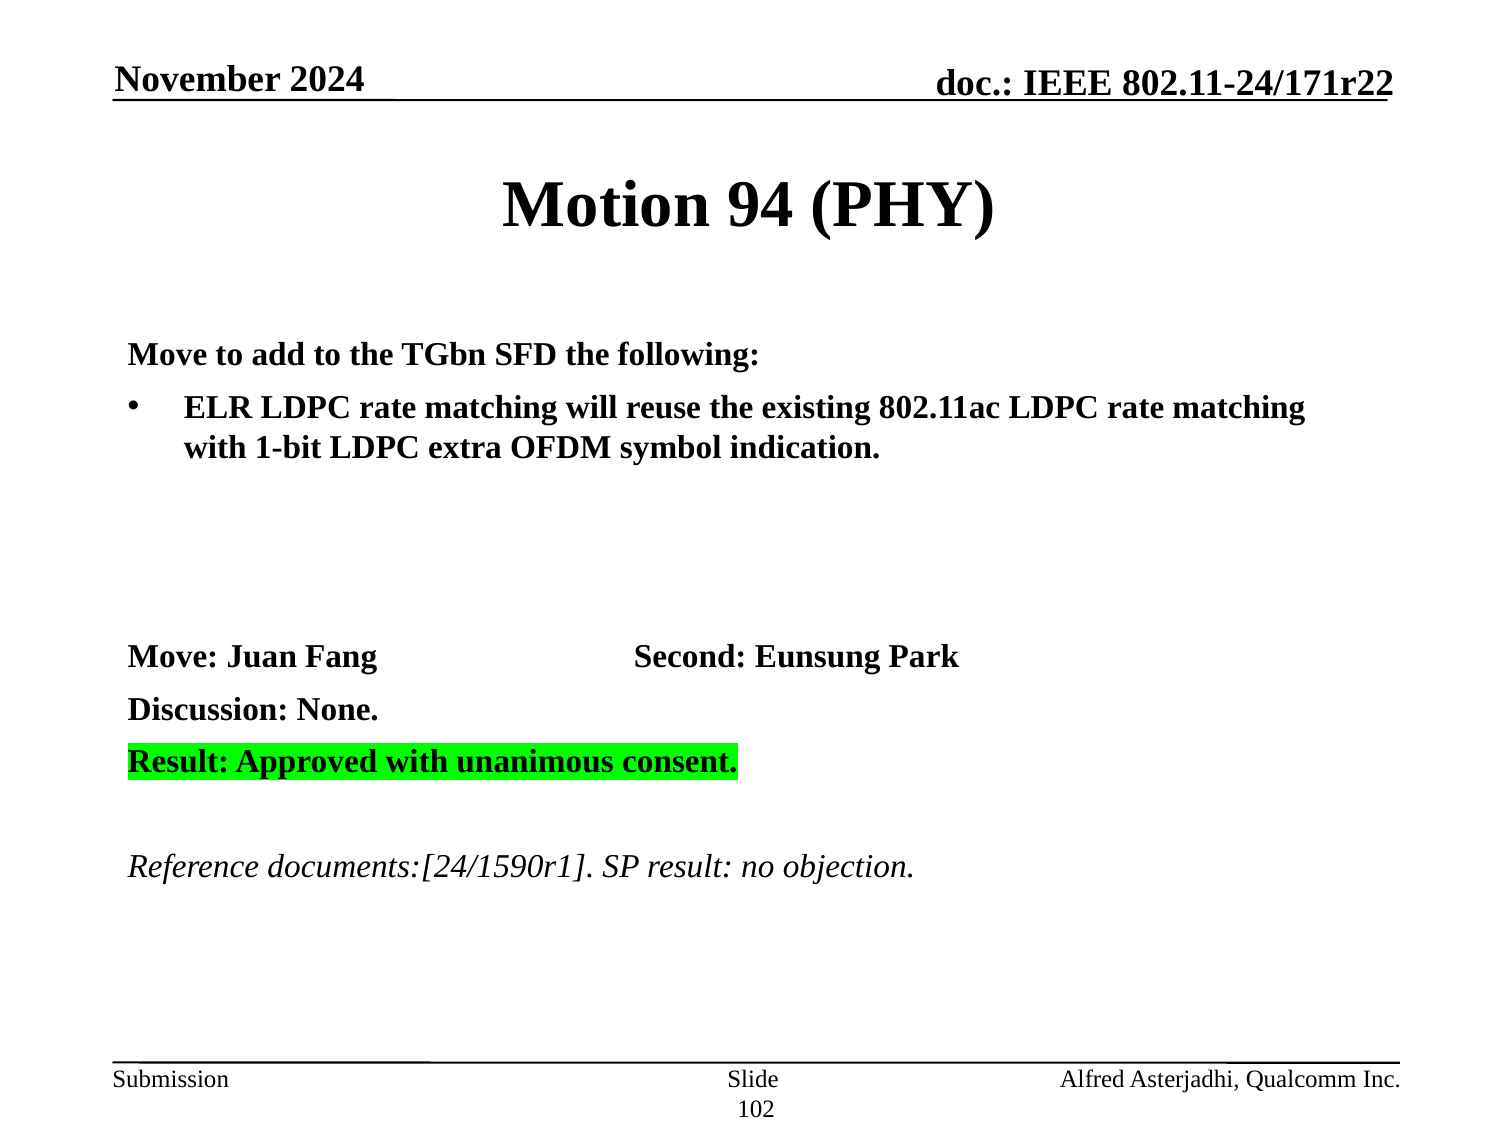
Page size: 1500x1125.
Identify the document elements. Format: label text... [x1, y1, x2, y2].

title Motion 94 (PHY) [112, 112, 1388, 288]
list Move to add to the TGbn SFD the following: ELR LDPC rate matching will reuse the existing 802.11ac LDPC rate matching with 1-bit LDPC extra OFDM symbol indication. Move: Juan Fang Second: Eunsung Park Discussion: None. Result: Approved with unanimous consent. Reference documents:[24/1590r1]. SP result: no objection. [112, 324, 1388, 1000]
slide_number Slide 102 [712, 1061, 800, 1123]
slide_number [114, 54, 423, 100]
footer Alfred Asterjadhi, Qualcomm Inc. [878, 1061, 1402, 1093]
